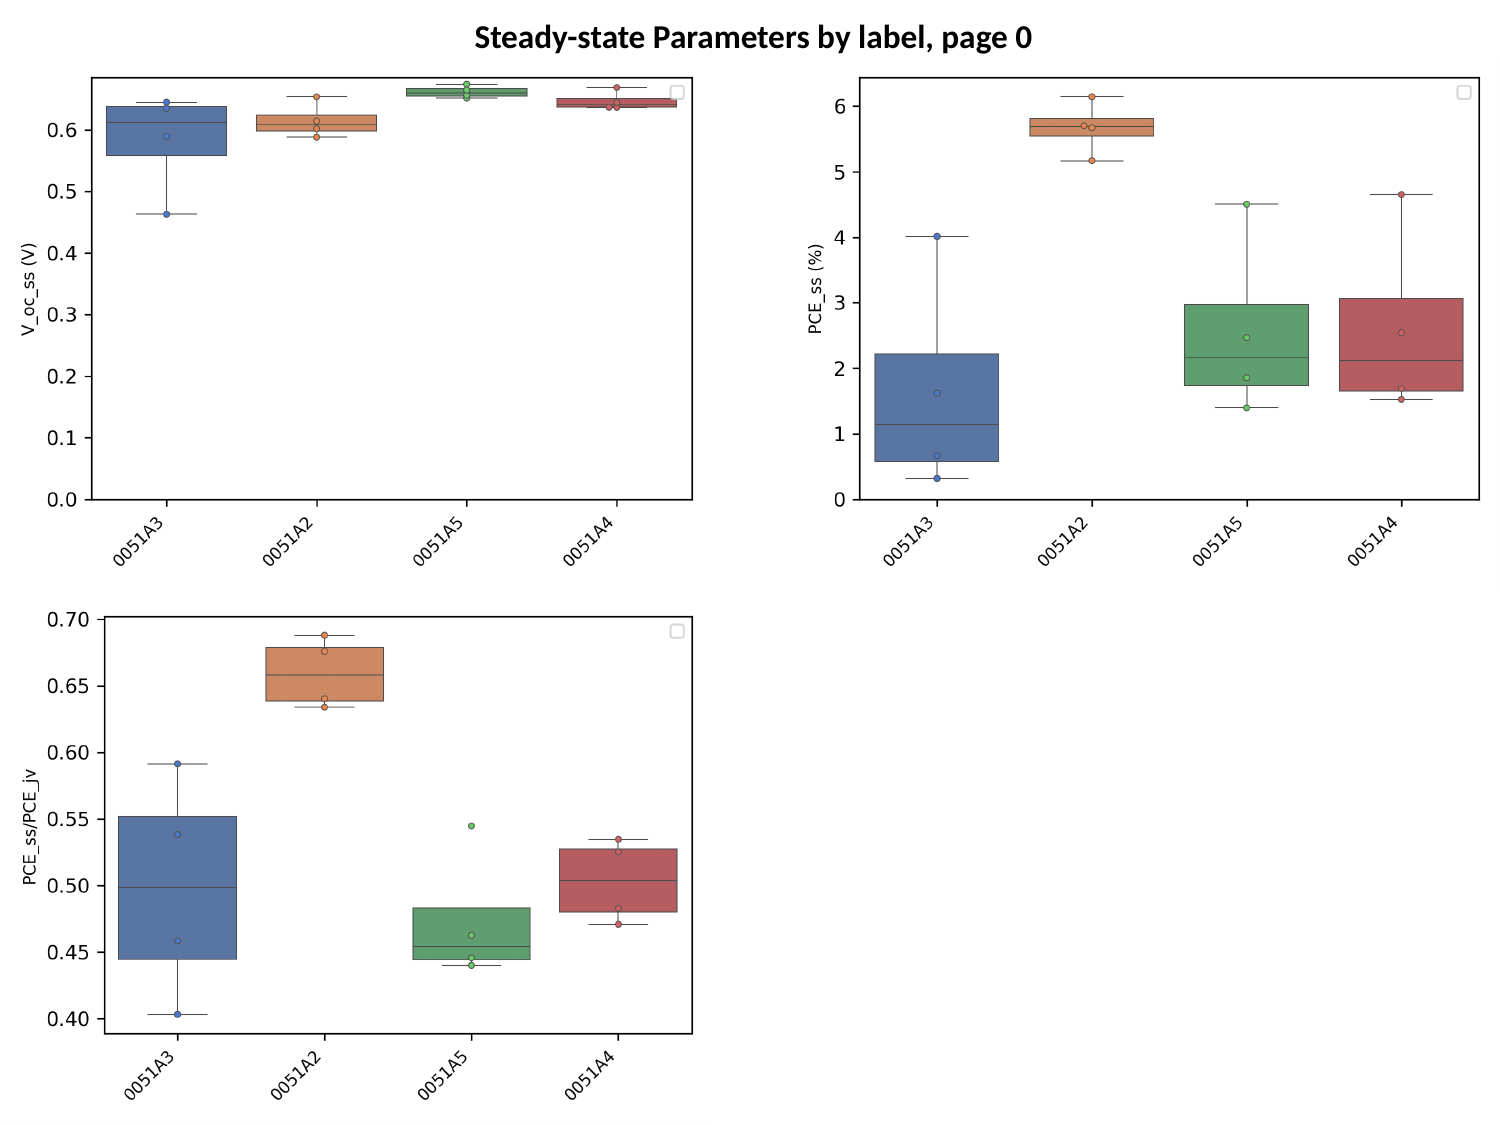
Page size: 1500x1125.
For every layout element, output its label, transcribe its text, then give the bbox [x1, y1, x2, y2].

picture [787, 56, 1500, 591]
title Steady-state Parameters by label, page 0 [0, 0, 1500, 75]
picture [0, 56, 713, 1125]
